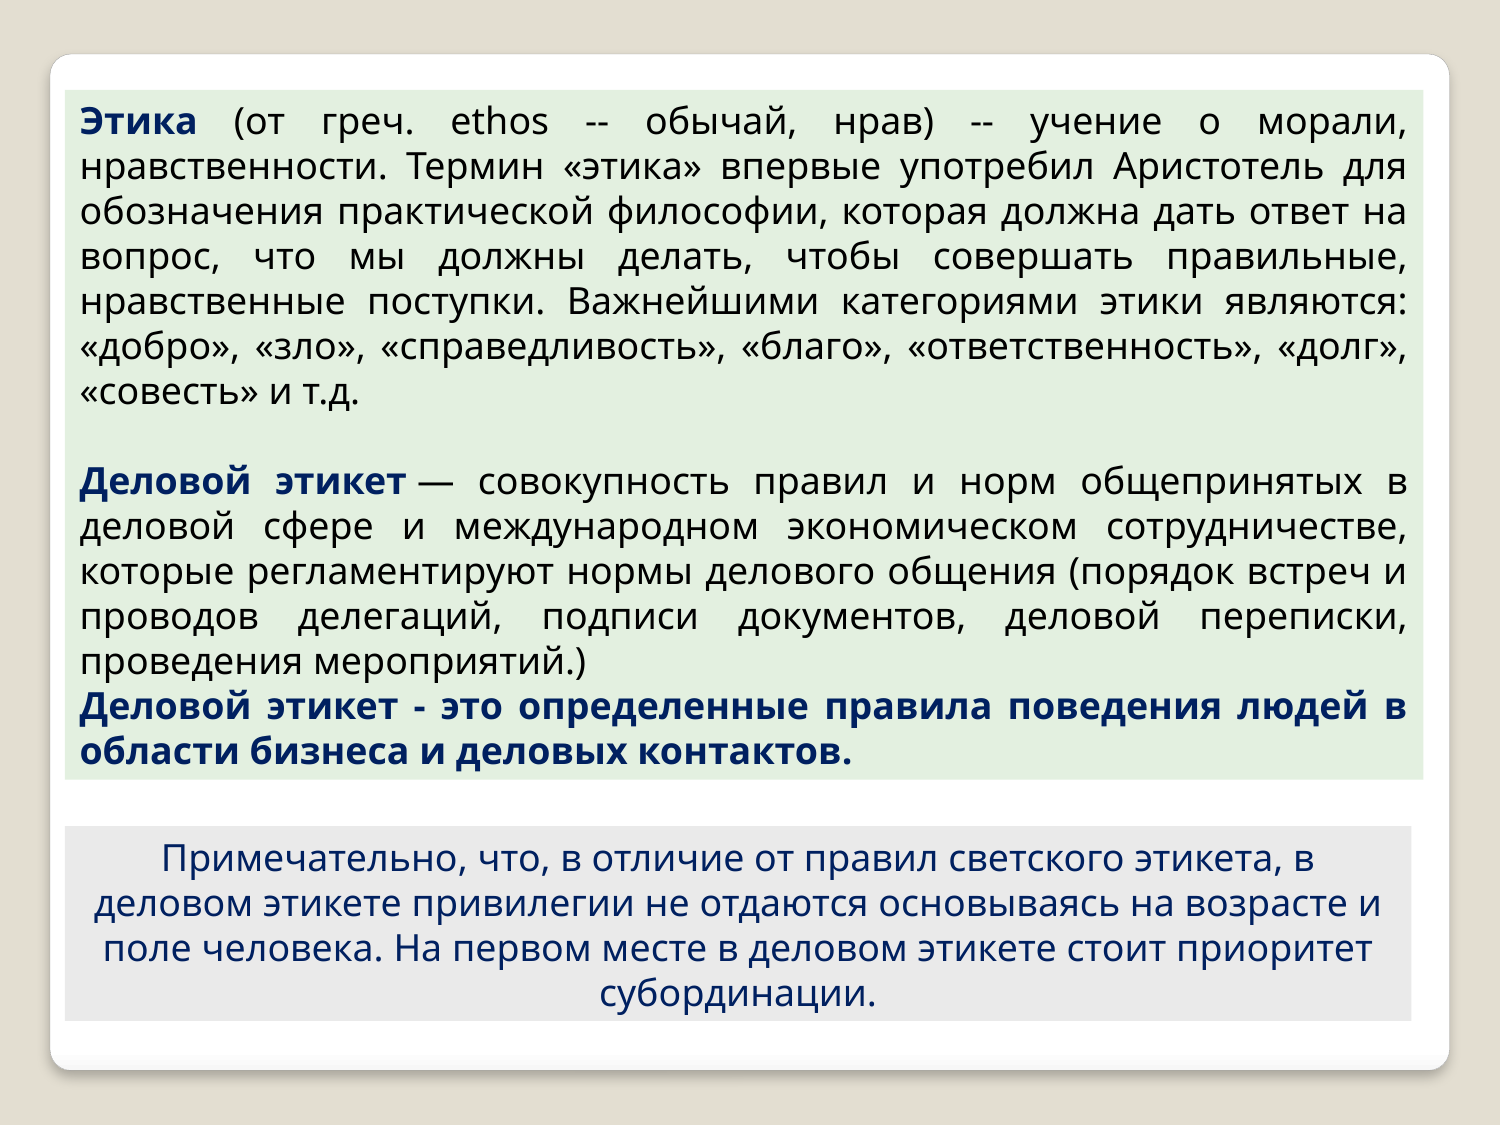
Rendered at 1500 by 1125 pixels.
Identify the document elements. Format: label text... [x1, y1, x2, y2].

text_box Этика (от греч. ethos -- обычай, нрав) -- учение о морали, нравственности. Термин «этика» впервые употребил Аристотель для обозначения практической философии, которая должна дать ответ на вопрос, что мы должны делать, чтобы совершать правильные, нравственные поступки. Важнейшими категориями этики являются: «добро», «зло», «справедливость», «благо», «ответственность», «долг», «совесть» и т.д. Деловой этикет — совокупность правил и норм общепринятых в деловой сфере и международном экономическом сотрудничестве, которые регламентируют нормы делового общения (порядок встреч и проводов делегаций, подписи документов, деловой переписки, проведения мероприятий.) Деловой этикет - это определенные правила поведения людей в области бизнеса и деловых контактов. [64, 89, 1424, 780]
text_box Примечательно, что, в отличие от правил светского этикета, в деловом этикете привилегии не отдаются основываясь на возрасте и поле человека. На первом месте в деловом этикете стоит приоритет субординации. [64, 826, 1412, 1021]
